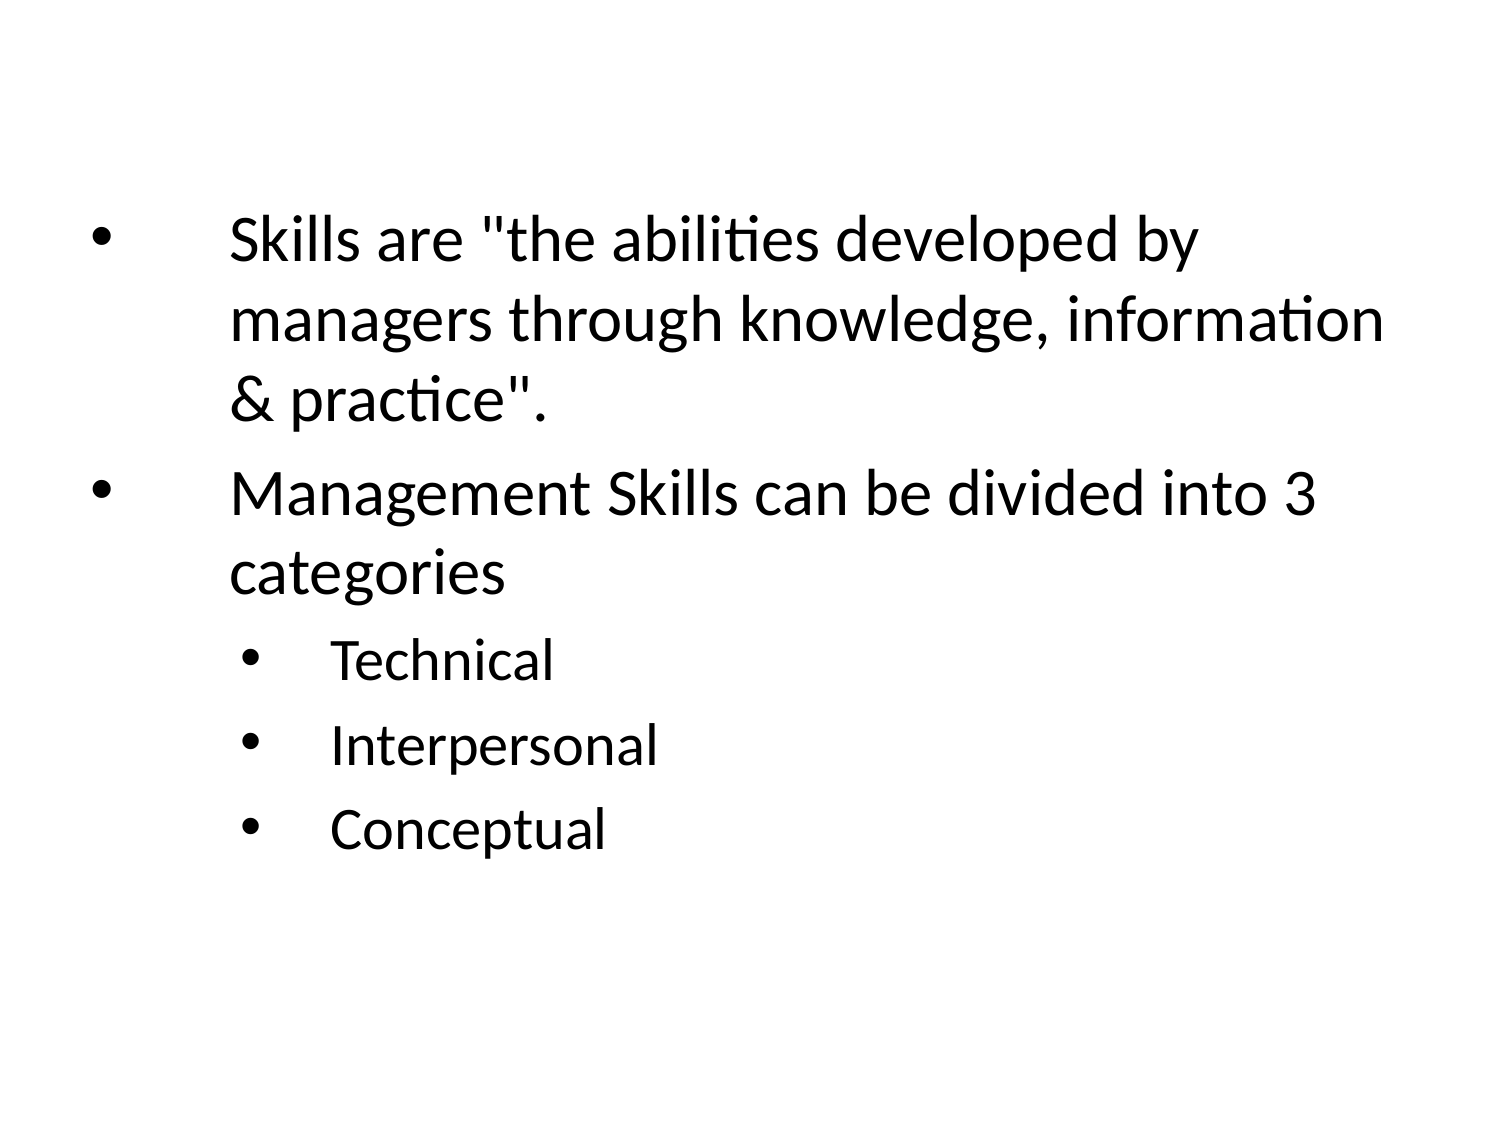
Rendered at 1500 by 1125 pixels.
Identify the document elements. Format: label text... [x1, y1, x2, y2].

list Skills are "the abilities developed by managers through knowledge, information & practice". Management Skills can be divided into 3 categories Technical Interpersonal Conceptual [74, 187, 1426, 1036]
